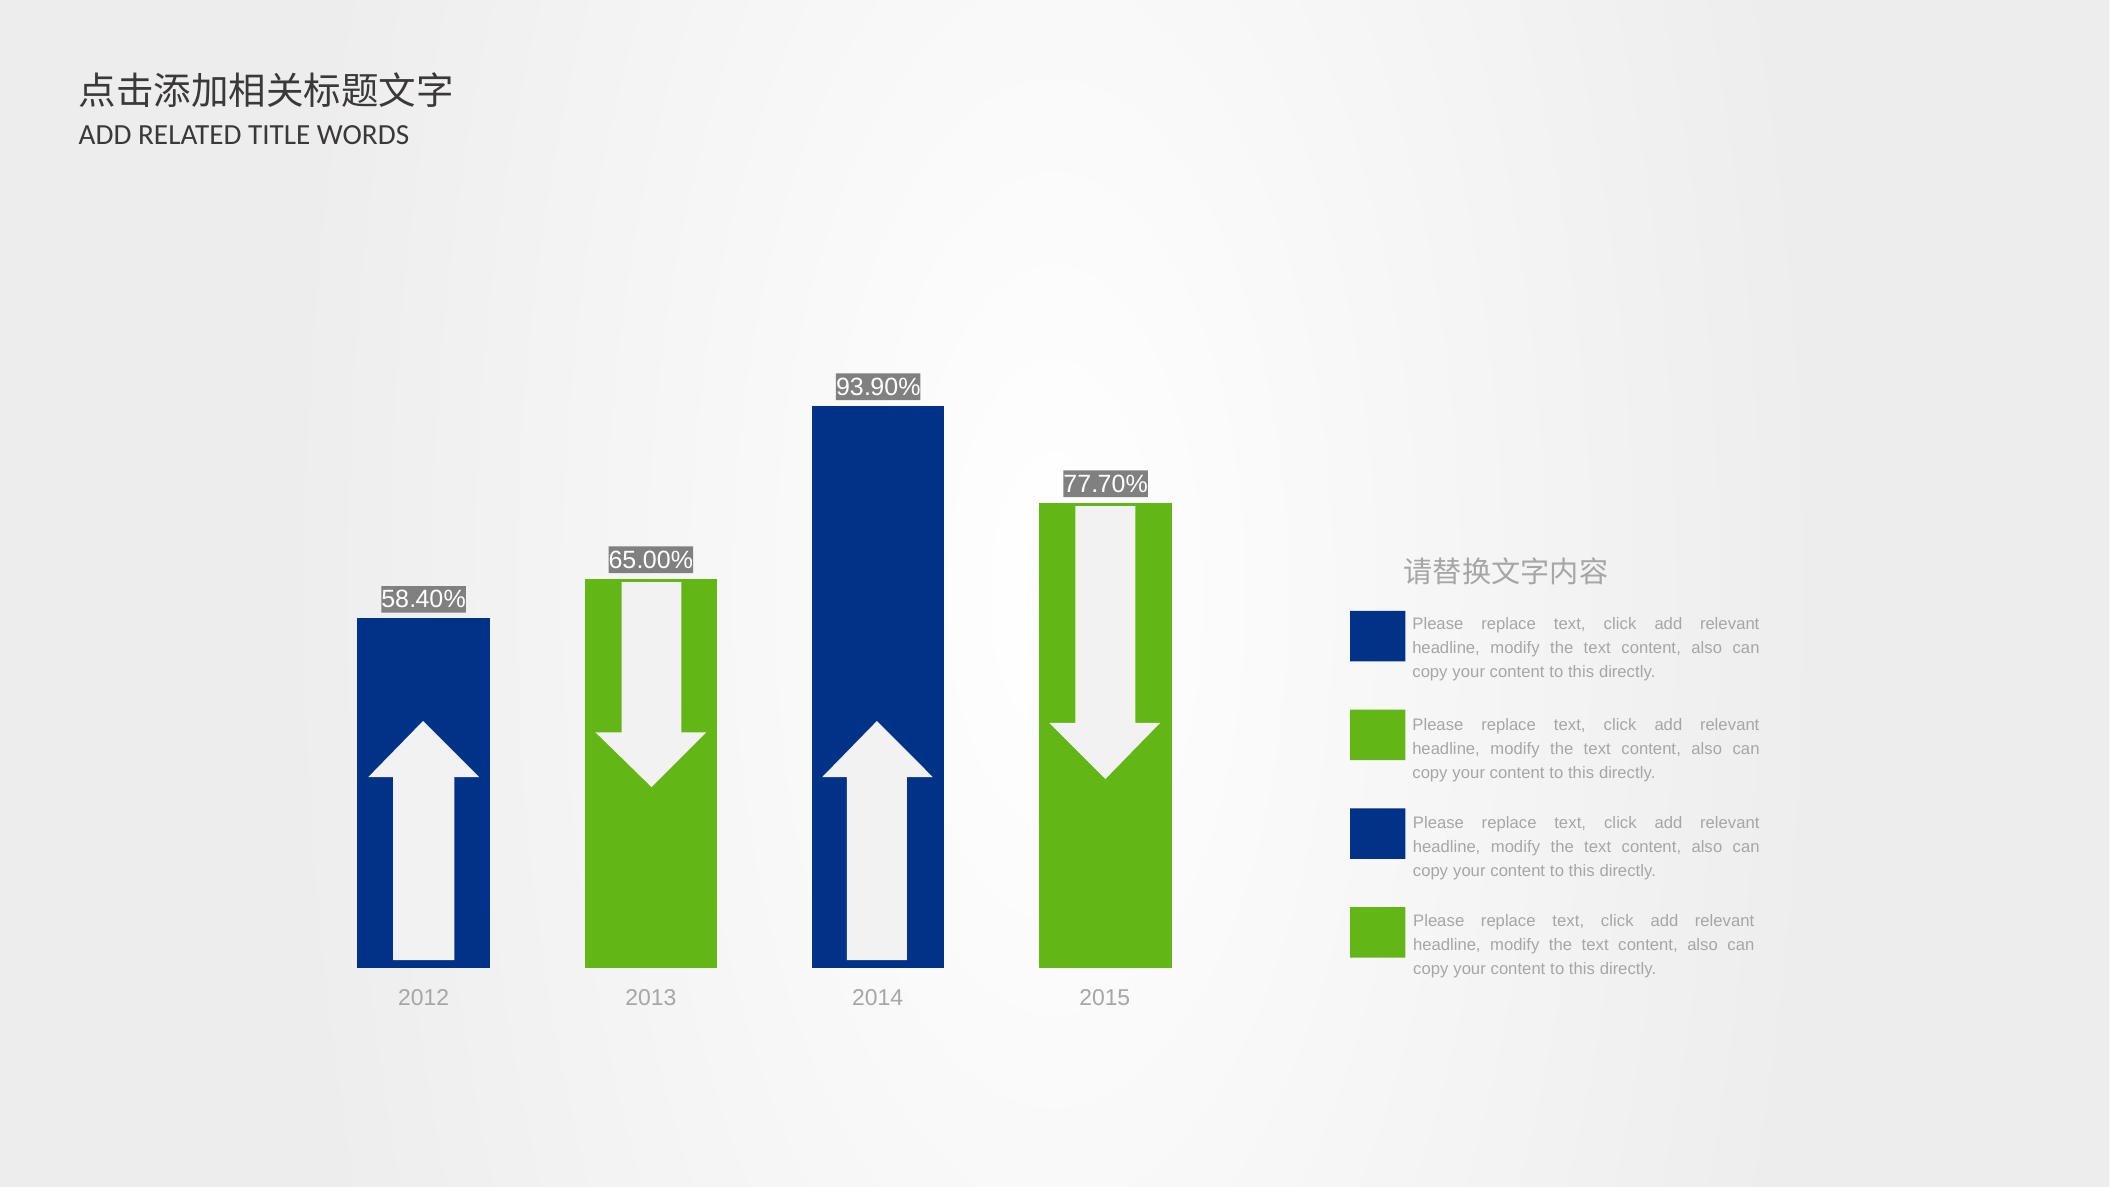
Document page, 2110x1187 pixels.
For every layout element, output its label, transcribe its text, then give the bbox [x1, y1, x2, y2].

chart [290, 356, 1239, 981]
text_box 2012 [352, 981, 496, 1018]
text_box ADD RELATED TITLE WORDS [62, 107, 426, 159]
text_box [1349, 709, 1406, 761]
text_box 2015 [1033, 981, 1177, 1018]
text_box [1349, 807, 1406, 860]
text_box 2014 [805, 981, 950, 1018]
text_box 点击添加相关标题文字 [62, 59, 470, 121]
text_box [1349, 610, 1406, 662]
text_box Please replace text, click add relevant headline, modify the text content, also can copy your content to this directly. [1413, 905, 1755, 978]
text_box Please replace text, click add relevant headline, modify the text content, also can copy your content to this directly. [1412, 609, 1760, 681]
text_box Please replace text, click add relevant headline, modify the text content, also can copy your content to this directly. [1412, 709, 1760, 782]
text_box 2013 [579, 981, 723, 1018]
text_box Please replace text, click add relevant headline, modify the text content, also can copy your content to this directly. [1412, 807, 1761, 880]
text_box [1349, 906, 1406, 959]
picture [0, 0, 2110, 1187]
text_box 请替换文字内容 [1403, 546, 1658, 589]
